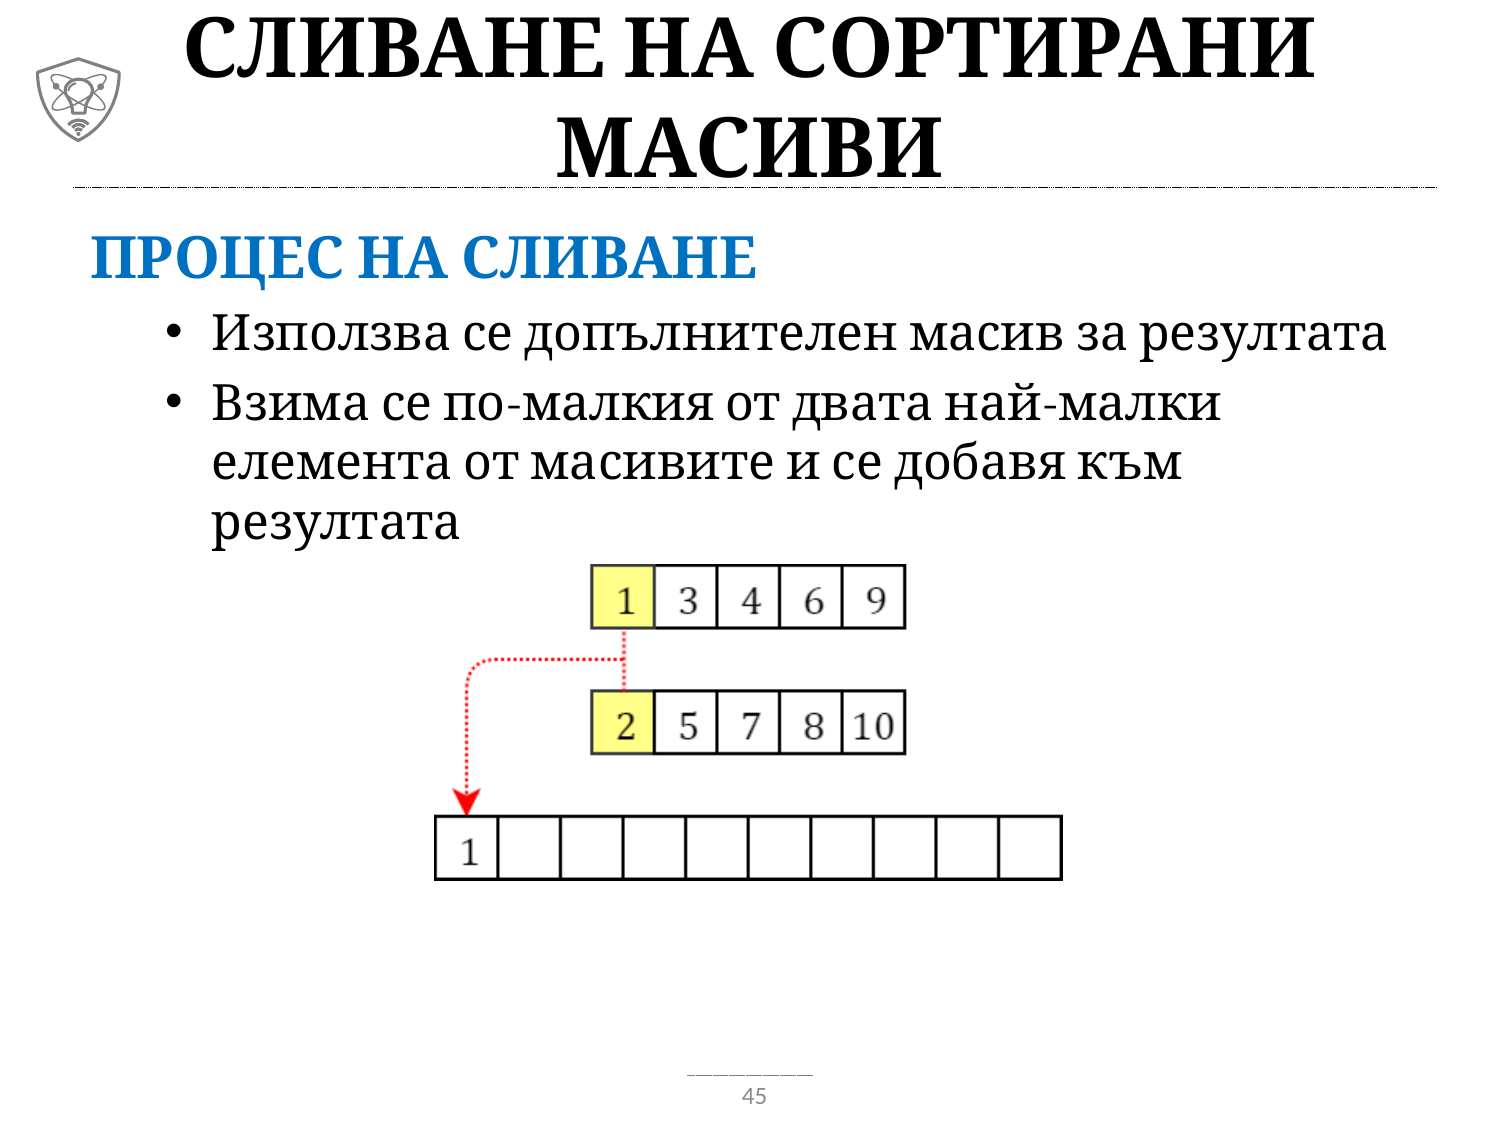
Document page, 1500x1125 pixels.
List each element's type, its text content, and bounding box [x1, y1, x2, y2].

list Процес на сливане Използва се допълнителен масив за резултата Взима се по-малкия от двата най-малки елемента от масивите и се добавя към резултата [75, 212, 1450, 1063]
picture [434, 564, 1063, 881]
title Сливане на сортирани масиви [0, 0, 1500, 188]
slide_number 45 [579, 1065, 930, 1125]
